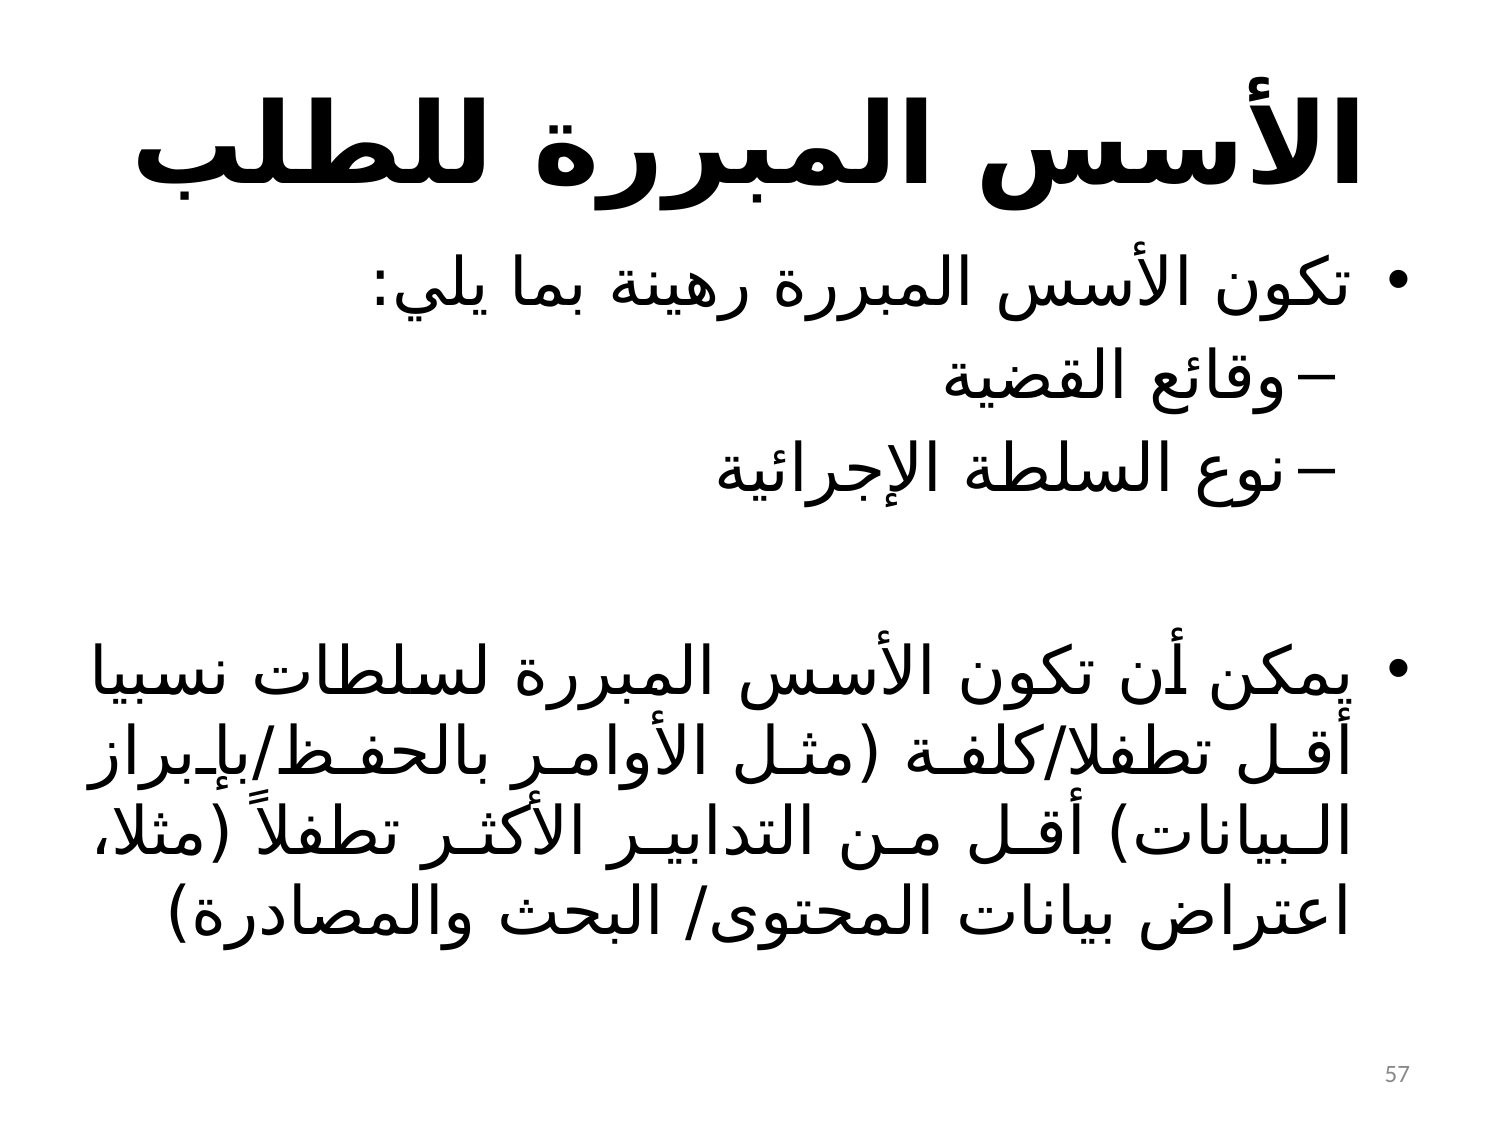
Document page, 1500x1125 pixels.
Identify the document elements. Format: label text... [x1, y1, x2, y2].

title الأسس المبررة للطلب [75, 45, 1425, 230]
slide_number 57 [1074, 1042, 1425, 1103]
list تكون الأسس المبررة رهينة بما يلي: وقائع القضية نوع السلطة الإجرائية يمكن أن تكون الأسس المبررة لسلطات نسبيا أقل تطفلا/كلفة (مثل الأوامر بالحفظ/بإبراز البيانات) أقل من التدابير الأكثر تطفلاً (مثلا، اعتراض بيانات المحتوى/ البحث والمصادرة) [75, 230, 1425, 1043]
